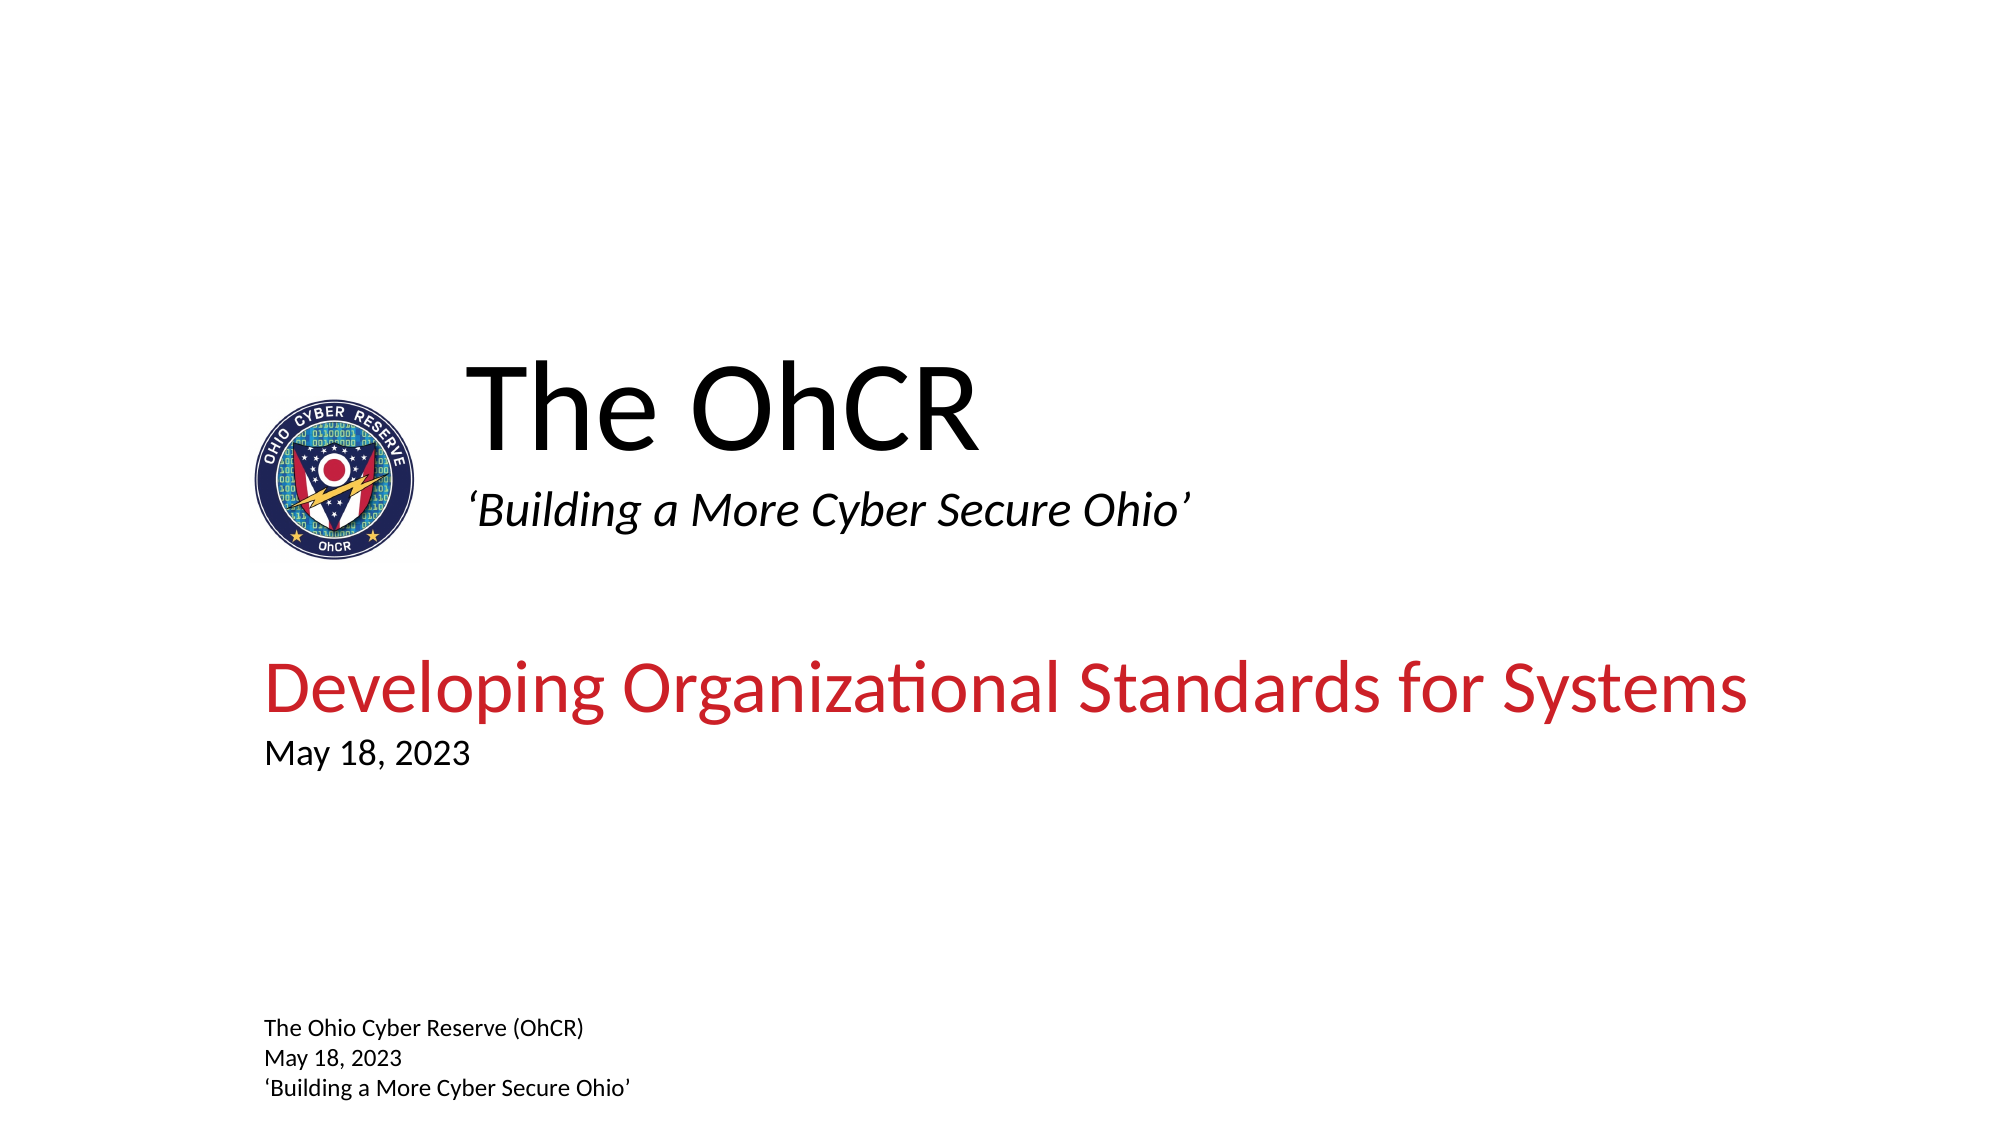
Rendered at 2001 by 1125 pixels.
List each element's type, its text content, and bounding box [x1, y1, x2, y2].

picture [249, 396, 420, 563]
subtitle Developing Organizational Standards for Systems May 18, 2023 [249, 630, 1807, 907]
text_box The Ohio Cyber Reserve (OhCR) May 18, 2023 ‘Building a More Cyber Secure Ohio’ [249, 1004, 647, 1109]
title The OhCR ‘Building a More Cyber Secure Ohio’ [450, 202, 1750, 630]
